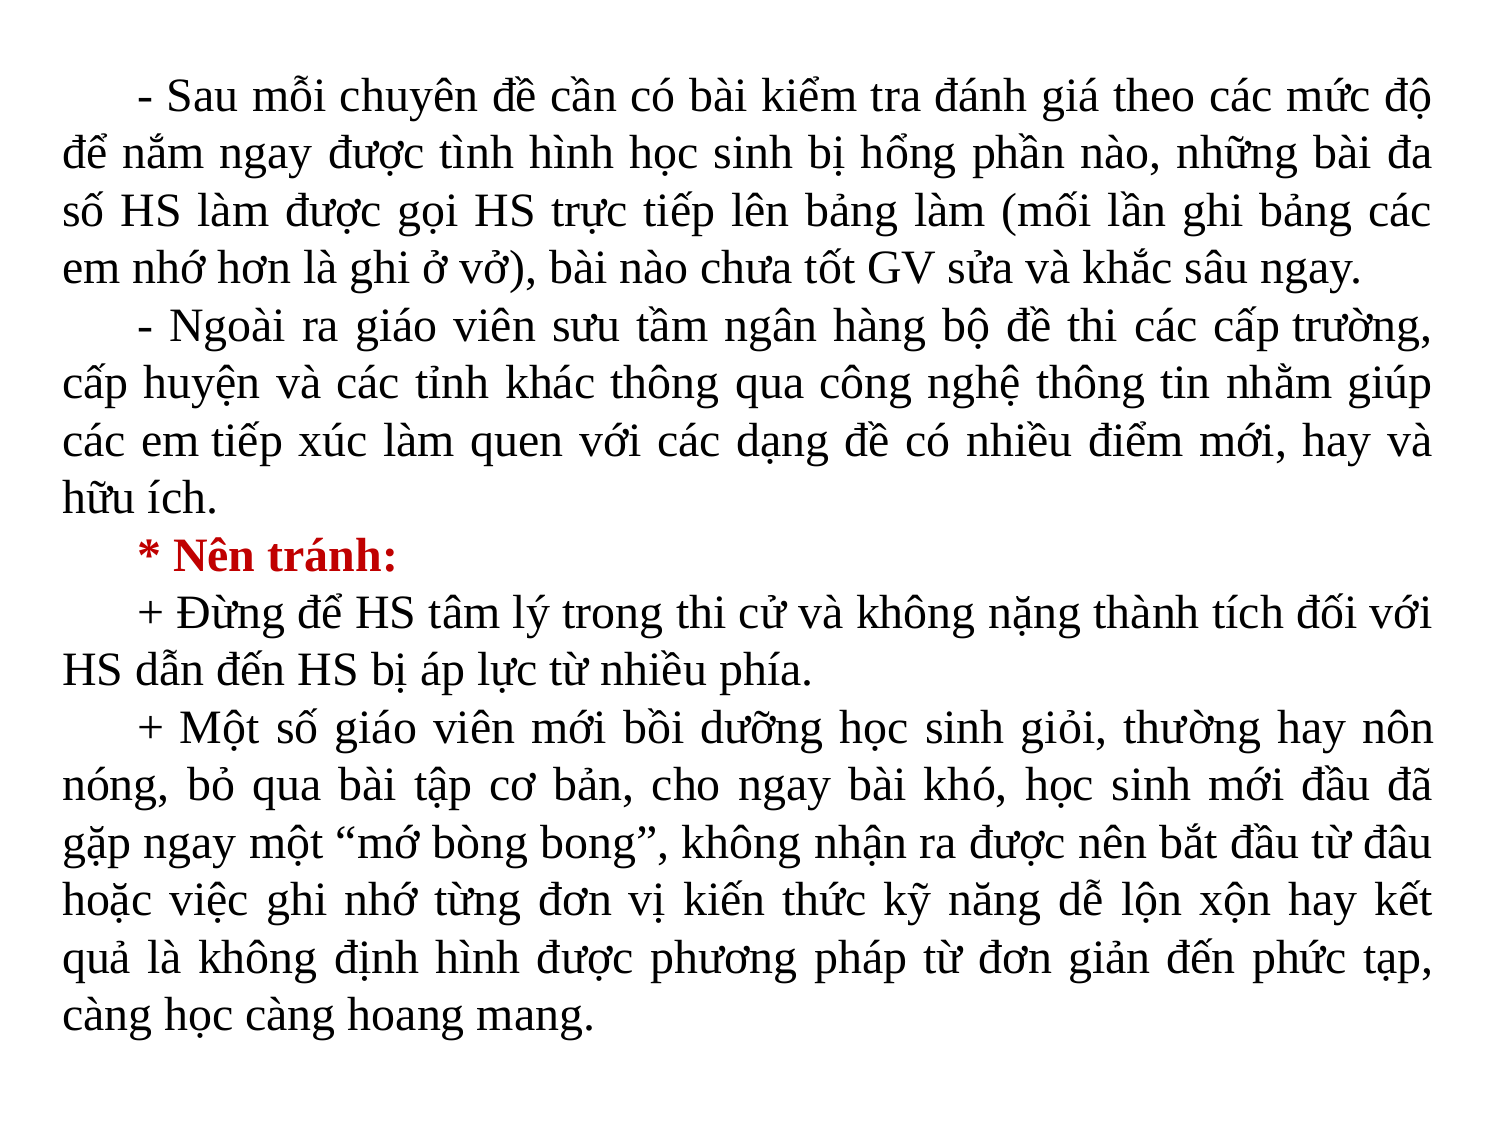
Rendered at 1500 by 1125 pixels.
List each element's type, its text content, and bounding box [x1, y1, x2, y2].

text_box - Sau mỗi chuyên đề cần có bài kiểm tra đánh giá theo các mức độ để nắm ngay được tình hình học sinh bị hổng phần nào, những bài đa số HS làm được gọi HS trực tiếp lên bảng làm (mối lần ghi bảng các em nhớ hơn là ghi ở vở), bài nào chưa tốt GV sửa và khắc sâu ngay. - Ngoài ra giáo viên sưu tầm ngân hàng bộ đề thi các cấp trường, cấp huyện và các tỉnh khác thông qua công nghệ thông tin nhằm giúp các em tiếp xúc làm quen với các dạng đề có nhiều điểm mới, hay và hữu ích. * Nên tránh: + Đừng để HS tâm lý trong thi cử và không nặng thành tích đối với HS dẫn đến HS bị áp lực từ nhiều phía. + Một số giáo viên mới bồi dưỡng học sinh giỏi, thư­ờng hay nôn nóng, bỏ qua bài tập cơ bản, cho ngay bài khó, học sinh mới đầu đã gặp ngay một “mớ bòng bong”, không nhận ra được nên bắt đầu từ đâu hoặc việc ghi nhớ từng đơn vị kiến thức kỹ năng dễ lộn xộn hay kết quả là không định hình đ­ược phư­ơng pháp từ đơn giản đến phức tạp, càng học càng hoang mang. [47, 55, 1450, 1048]
